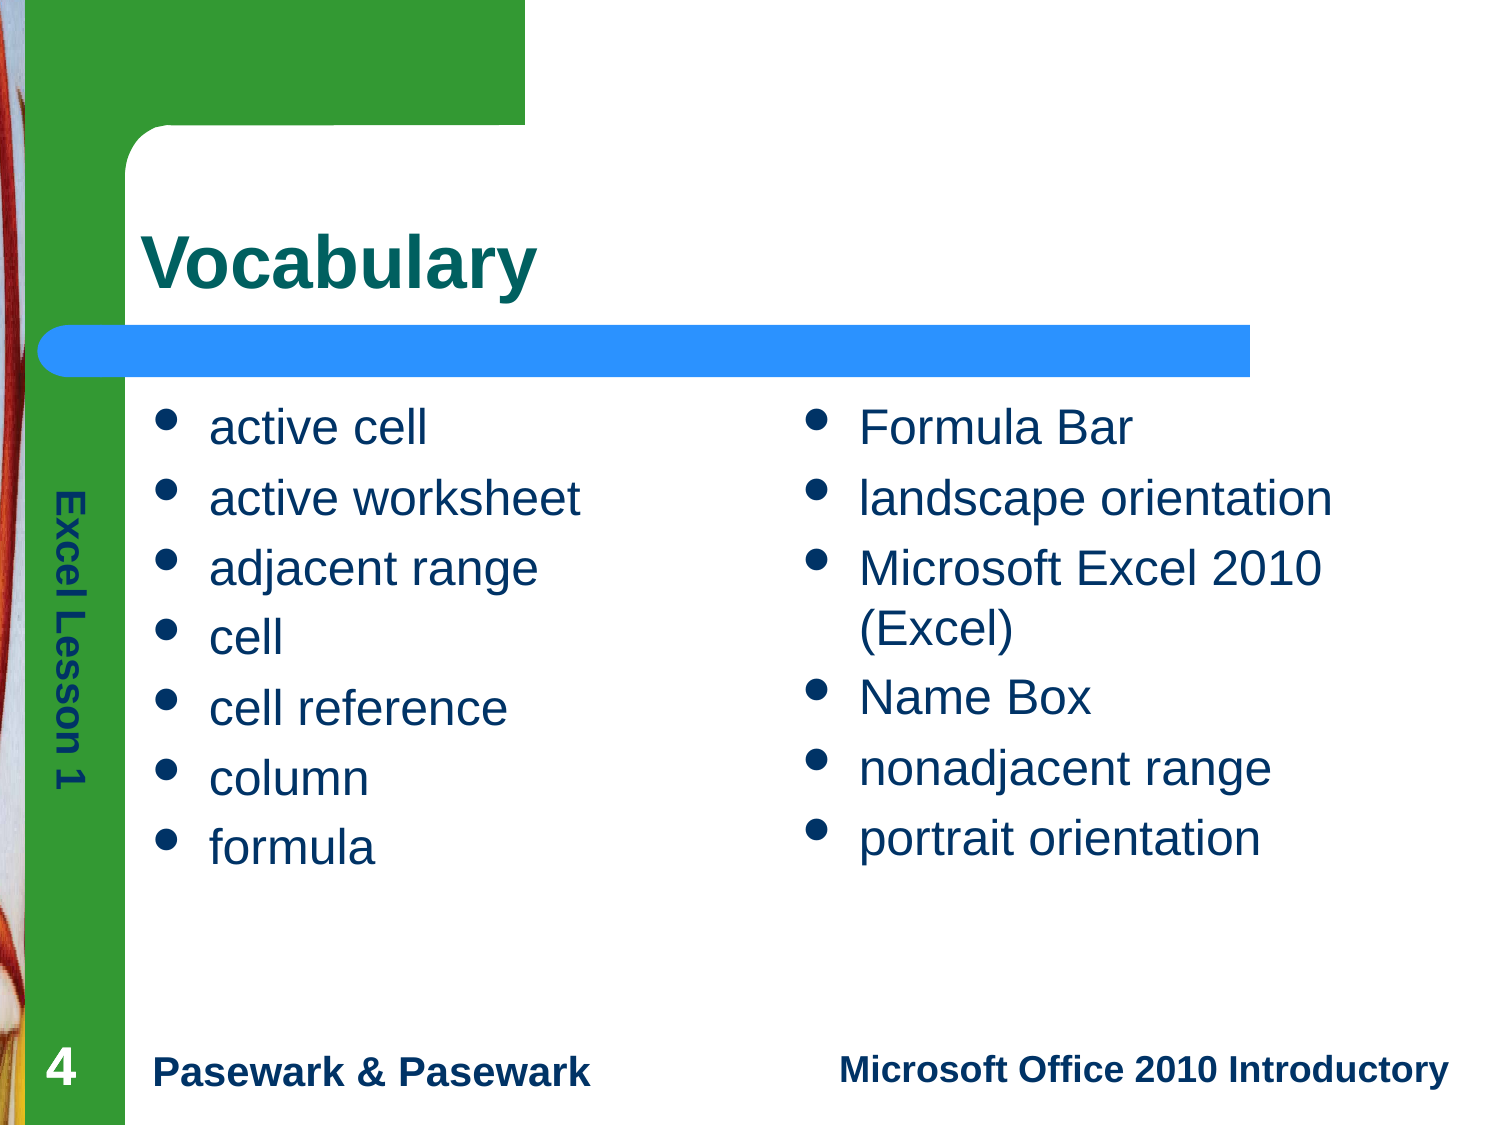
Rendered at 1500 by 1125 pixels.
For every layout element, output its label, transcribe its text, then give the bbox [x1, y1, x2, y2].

picture [0, 0, 25, 1125]
list Formula Bar landscape orientation Microsoft Excel 2010 (Excel) Name Box nonadjacent range portrait orientation [787, 387, 1400, 1038]
list active cell active worksheet adjacent range cell cell reference column formula [137, 387, 763, 1026]
title Vocabulary [124, 124, 1426, 313]
text_box 4 [13, 1023, 111, 1105]
